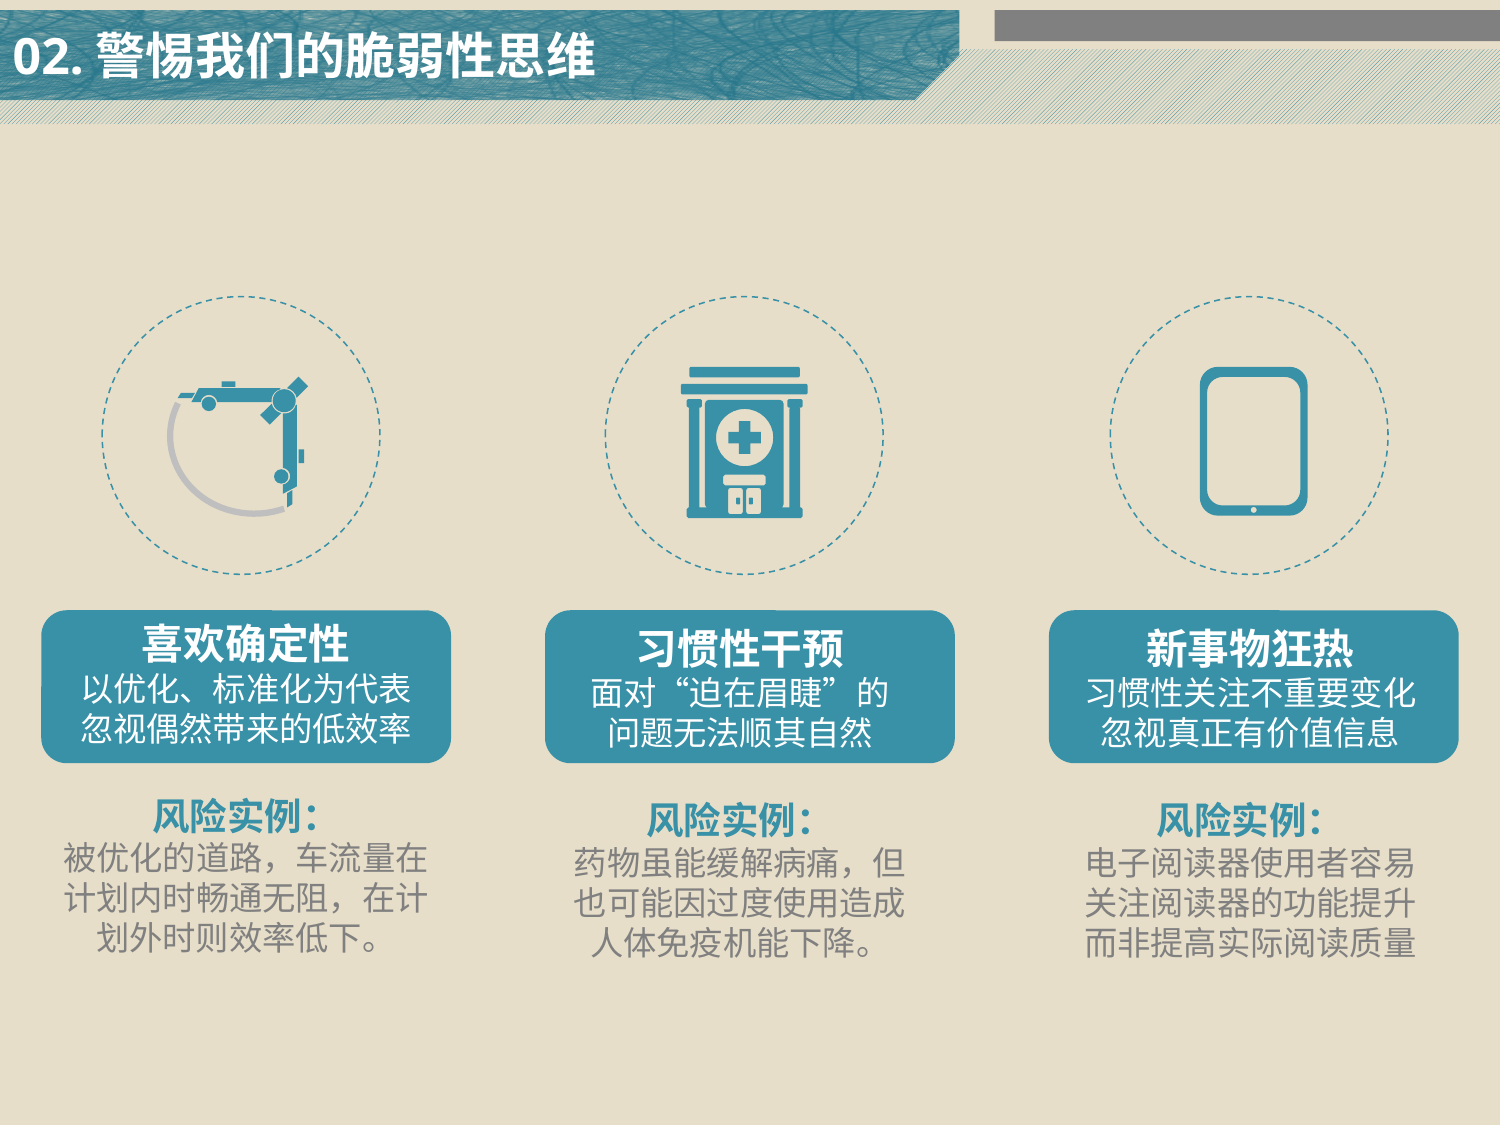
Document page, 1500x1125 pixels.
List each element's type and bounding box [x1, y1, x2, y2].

text_box [1048, 296, 1459, 974]
text_box [544, 296, 956, 979]
text_box [0, 9, 1500, 125]
text_box [41, 296, 452, 970]
